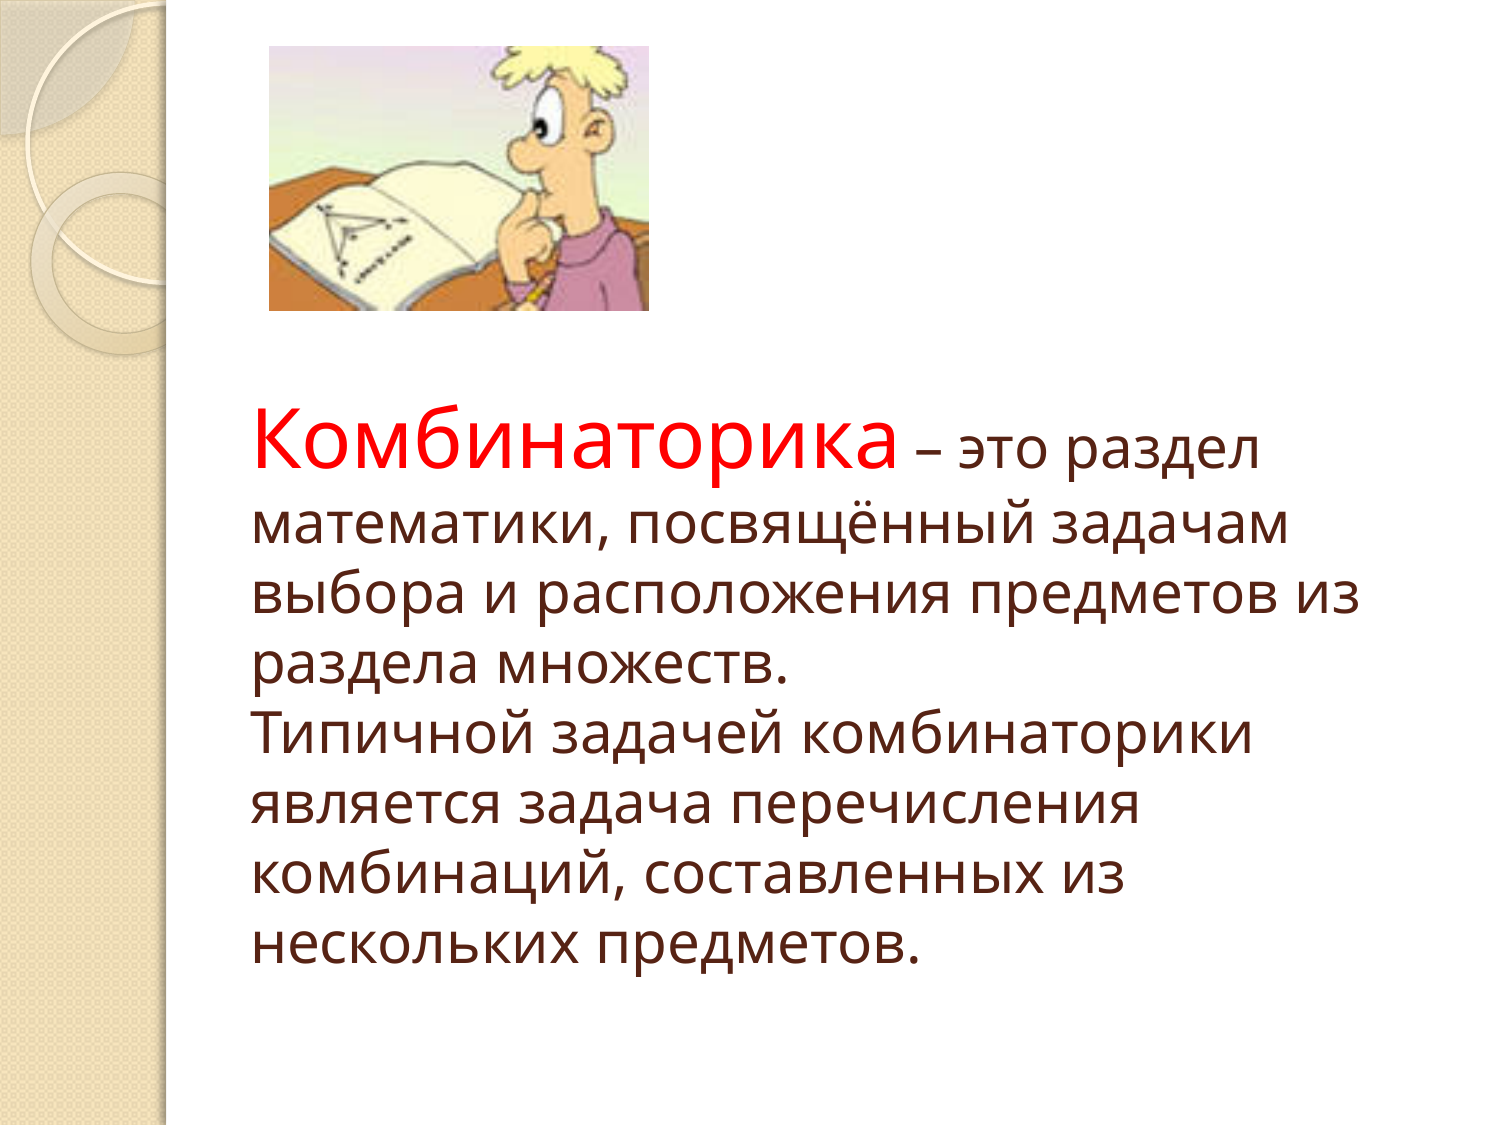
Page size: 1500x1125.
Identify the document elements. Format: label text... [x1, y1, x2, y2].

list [269, 46, 650, 311]
title Комбинаторика – это раздел математики, посвящённый задачам выбора и расположения предметов из раздела множеств. Типичной задачей комбинаторики является задача перечисления комбинаций, составленных из нескольких предметов. [235, 398, 1466, 1032]
